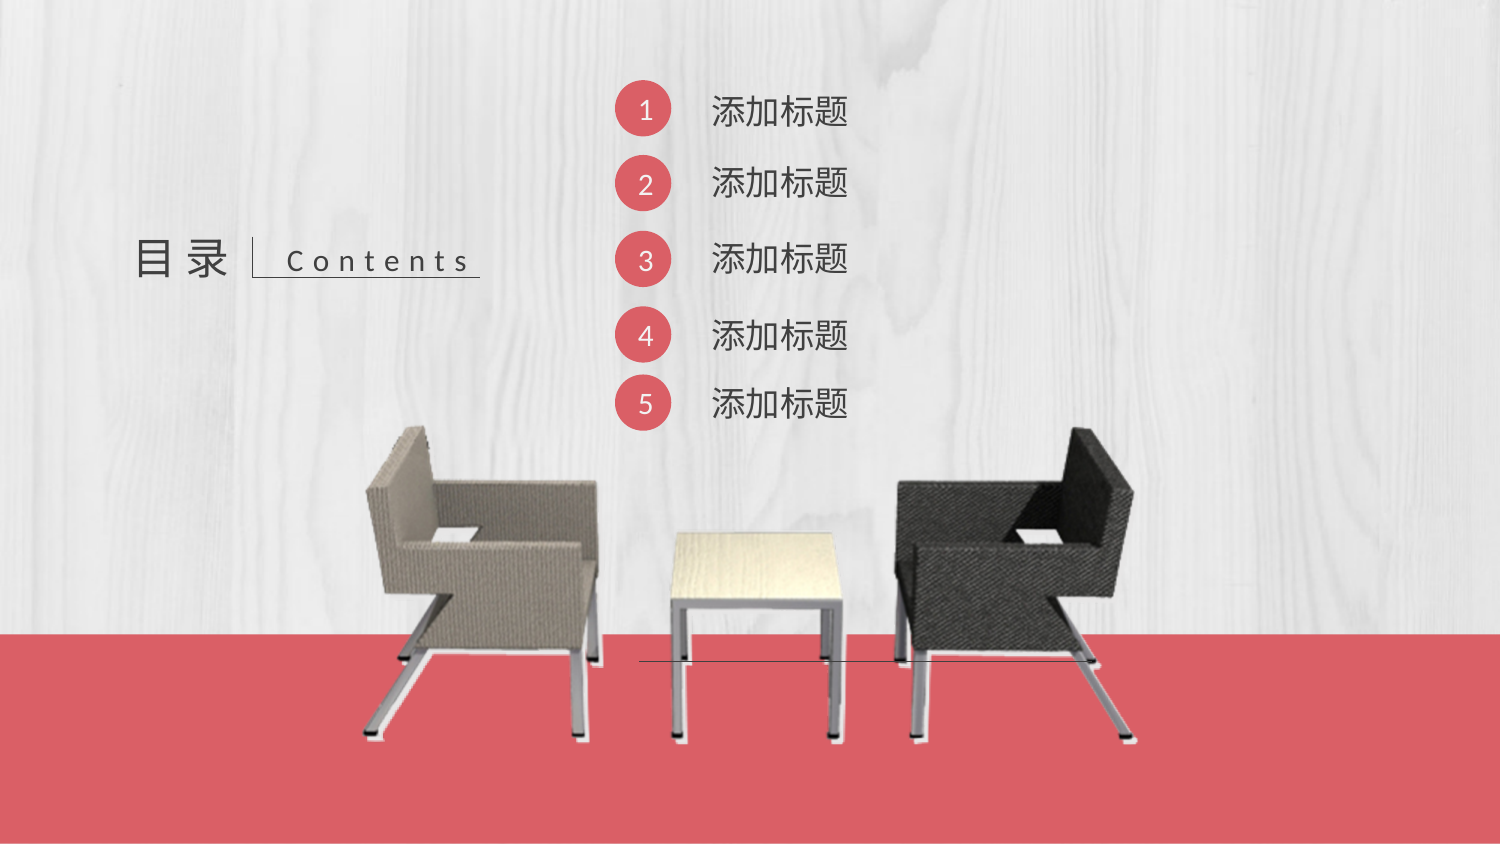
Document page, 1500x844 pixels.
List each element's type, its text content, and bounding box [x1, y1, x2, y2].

text_box 目 录 [117, 223, 517, 291]
text_box 添加标题 [696, 306, 1096, 363]
text_box Contents [272, 232, 482, 285]
picture [0, 0, 1500, 741]
text_box 添加标题 [696, 82, 1096, 139]
text_box [252, 236, 481, 278]
text_box 4 [613, 305, 673, 364]
text_box 添加标题 [696, 153, 1096, 210]
text_box 5 [613, 373, 673, 424]
text_box 添加标题 [696, 374, 1096, 424]
text_box 3 [613, 229, 673, 289]
text_box 2 [613, 153, 673, 213]
text_box [0, 633, 1500, 844]
text_box 添加标题 [696, 229, 1096, 286]
text_box 1 [613, 79, 673, 138]
